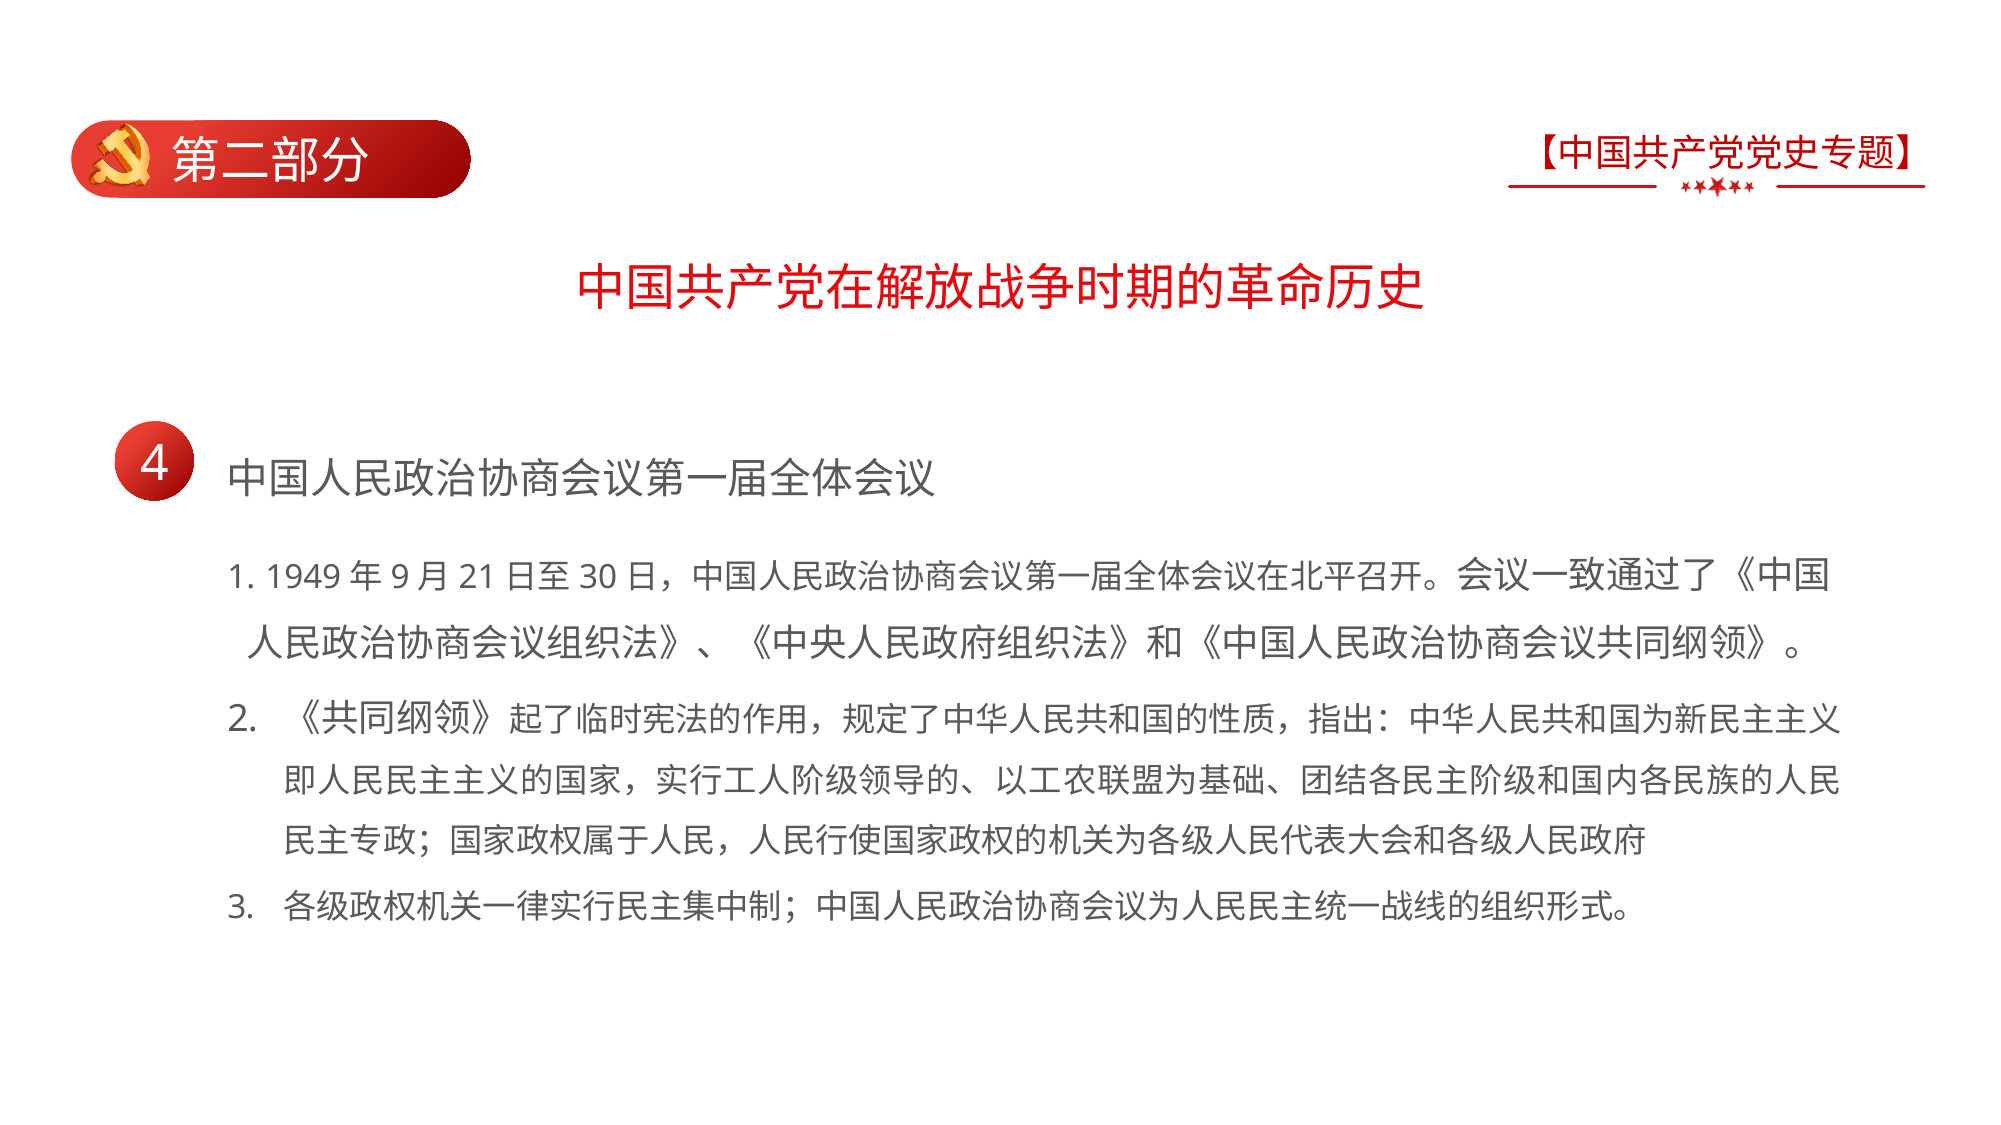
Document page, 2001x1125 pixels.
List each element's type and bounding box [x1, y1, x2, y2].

text_box [0, 0, 2000, 1125]
text_box [71, 104, 471, 205]
text_box [1188, 119, 1953, 198]
